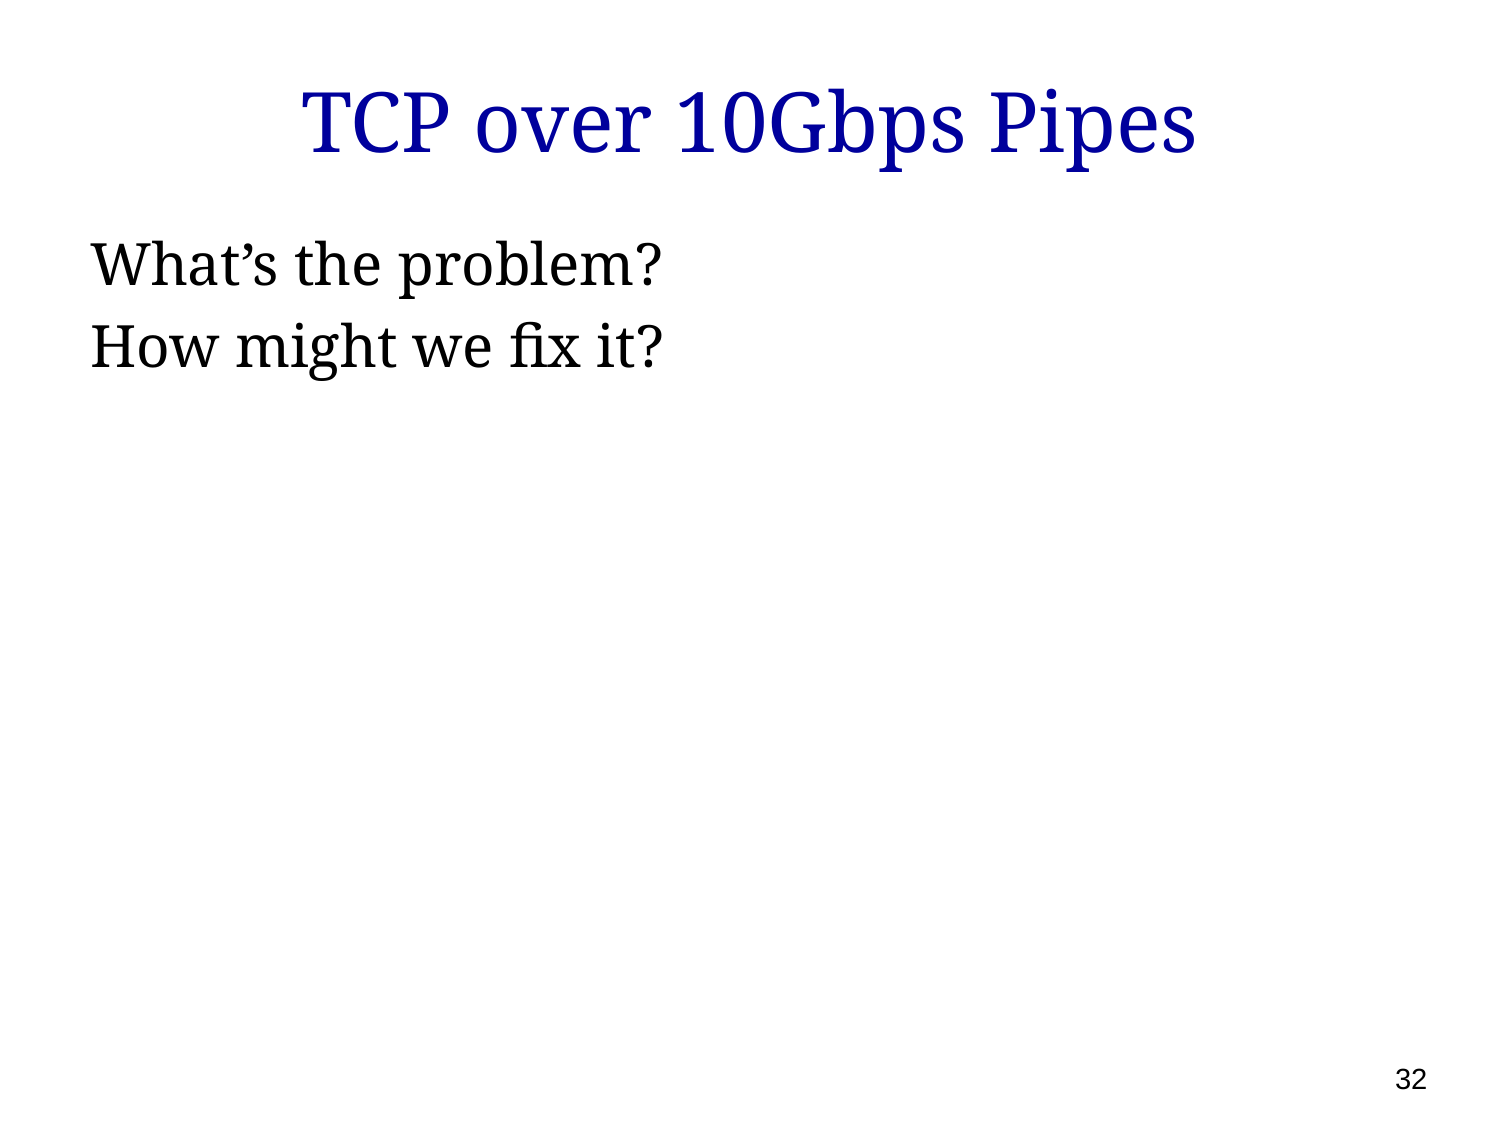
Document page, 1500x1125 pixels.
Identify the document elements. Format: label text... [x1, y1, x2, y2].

list What’s the problem? How might we fix it? [74, 219, 1426, 963]
title TCP over 10Gbps Pipes [74, 47, 1426, 191]
slide_number 32 [1092, 1024, 1443, 1103]
